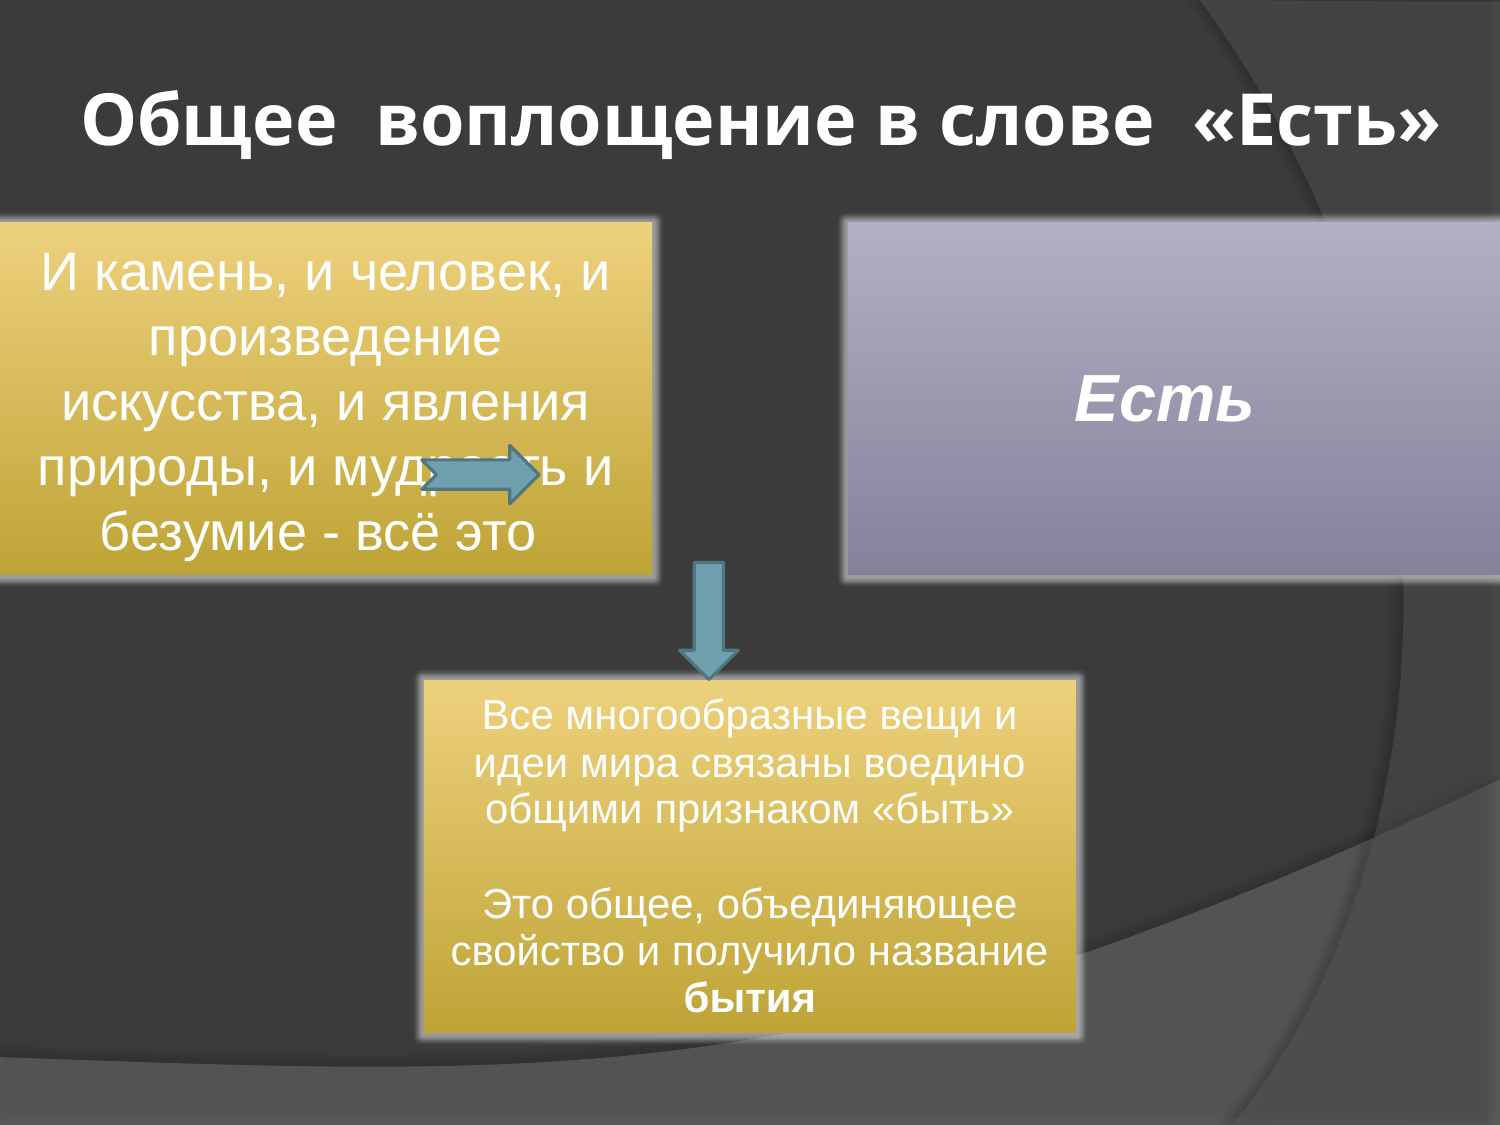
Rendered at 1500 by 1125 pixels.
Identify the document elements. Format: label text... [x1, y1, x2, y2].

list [0, 222, 1500, 1125]
title Общее воплощение в слове «Есть» [70, 23, 1454, 211]
